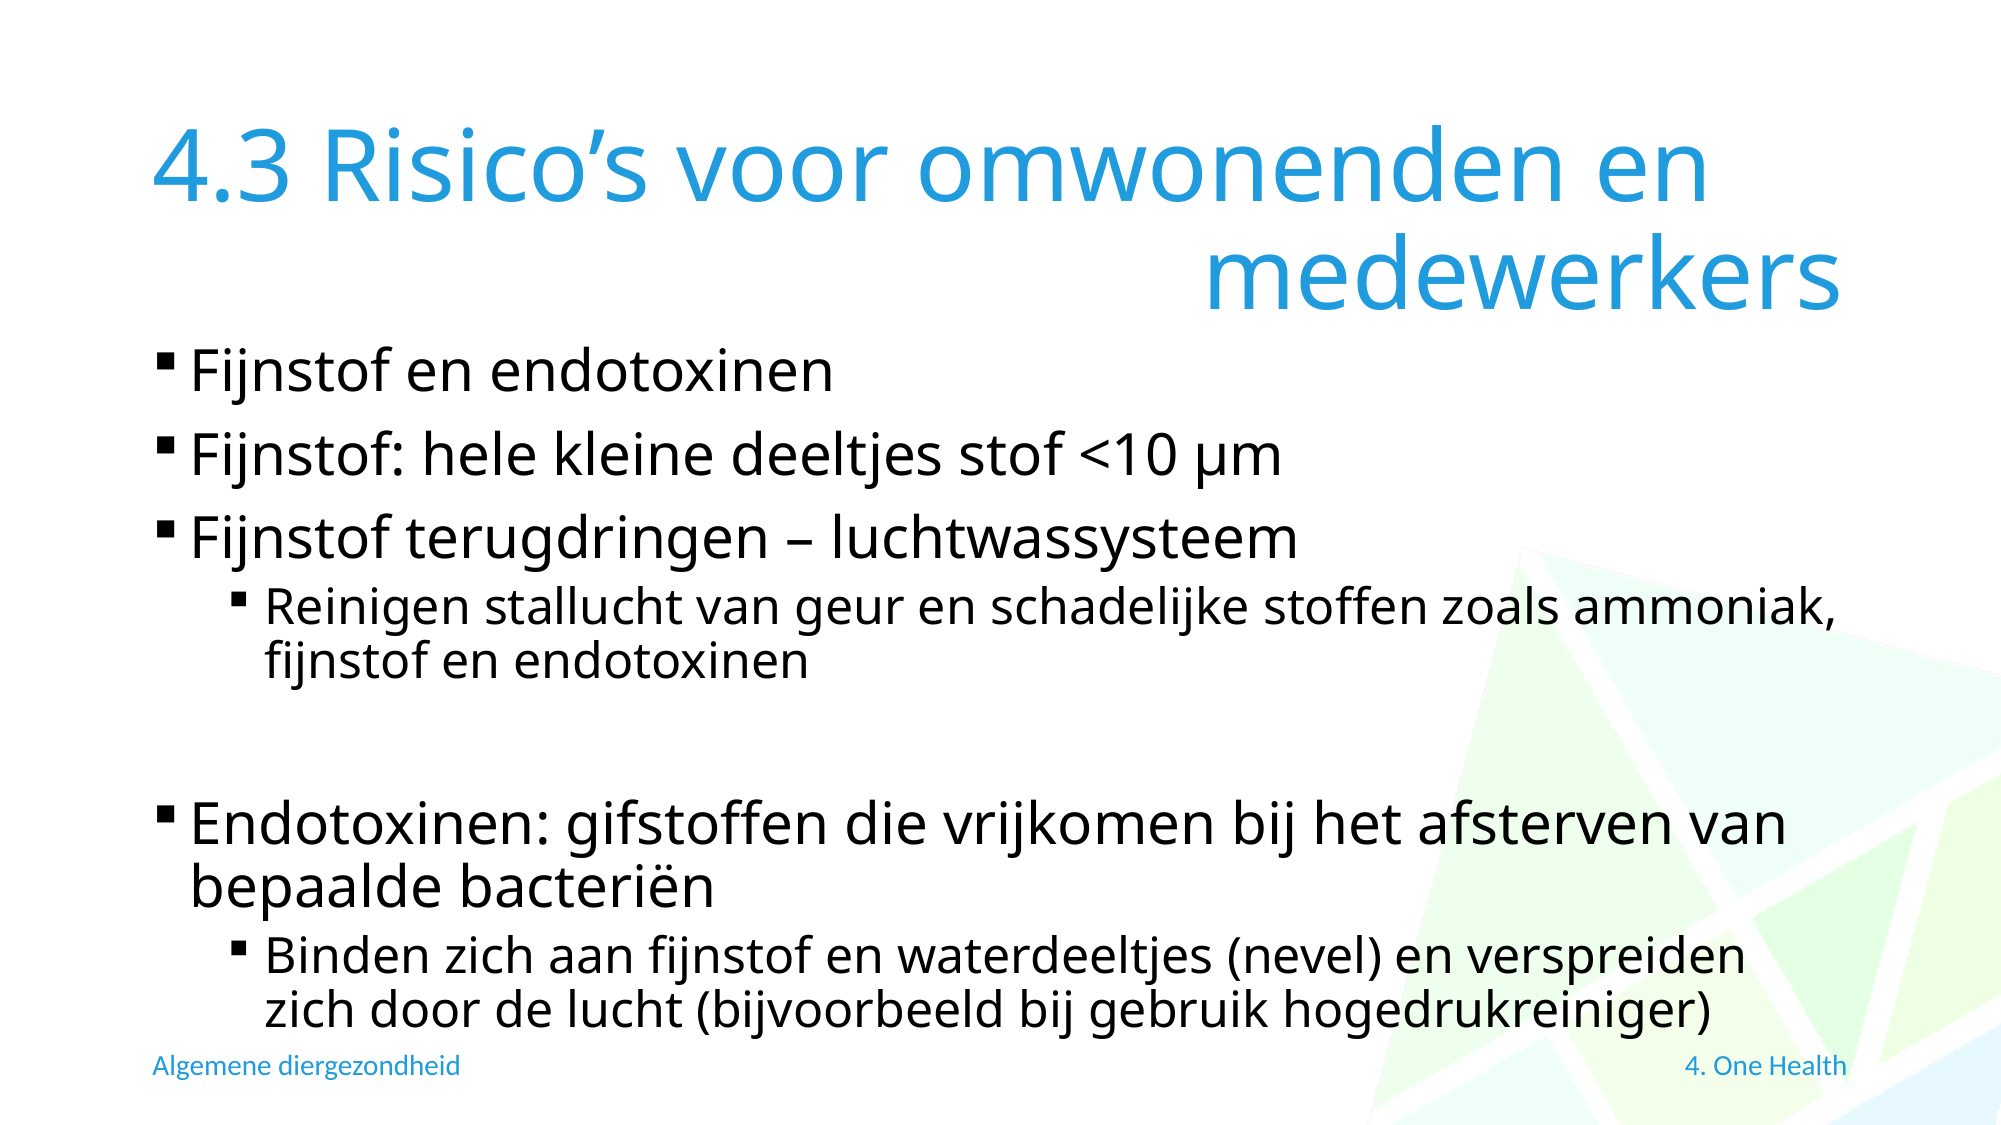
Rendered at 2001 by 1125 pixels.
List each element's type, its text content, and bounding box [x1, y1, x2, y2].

list Fijnstof en endotoxinen Fijnstof: hele kleine deeltjes stof <10 µm Fijnstof terugdringen – luchtwassysteem Reinigen stallucht van geur en schadelijke stoffen zoals ammoniak, fijnstof en endotoxinen Endotoxinen: gifstoffen die vrijkomen bij het afsterven van bepaalde bacteriën Binden zich aan fijnstof en waterdeeltjes (nevel) en verspreiden zich door de lucht (bijvoorbeeld bij gebruik hogedrukreiniger) [137, 333, 1863, 1048]
title 4.3 Risico’s voor omwonenden en medewerkers [137, 85, 1984, 360]
list 4. One Health [1412, 1042, 1863, 1103]
list Algemene diergezondheid [137, 1042, 588, 1103]
